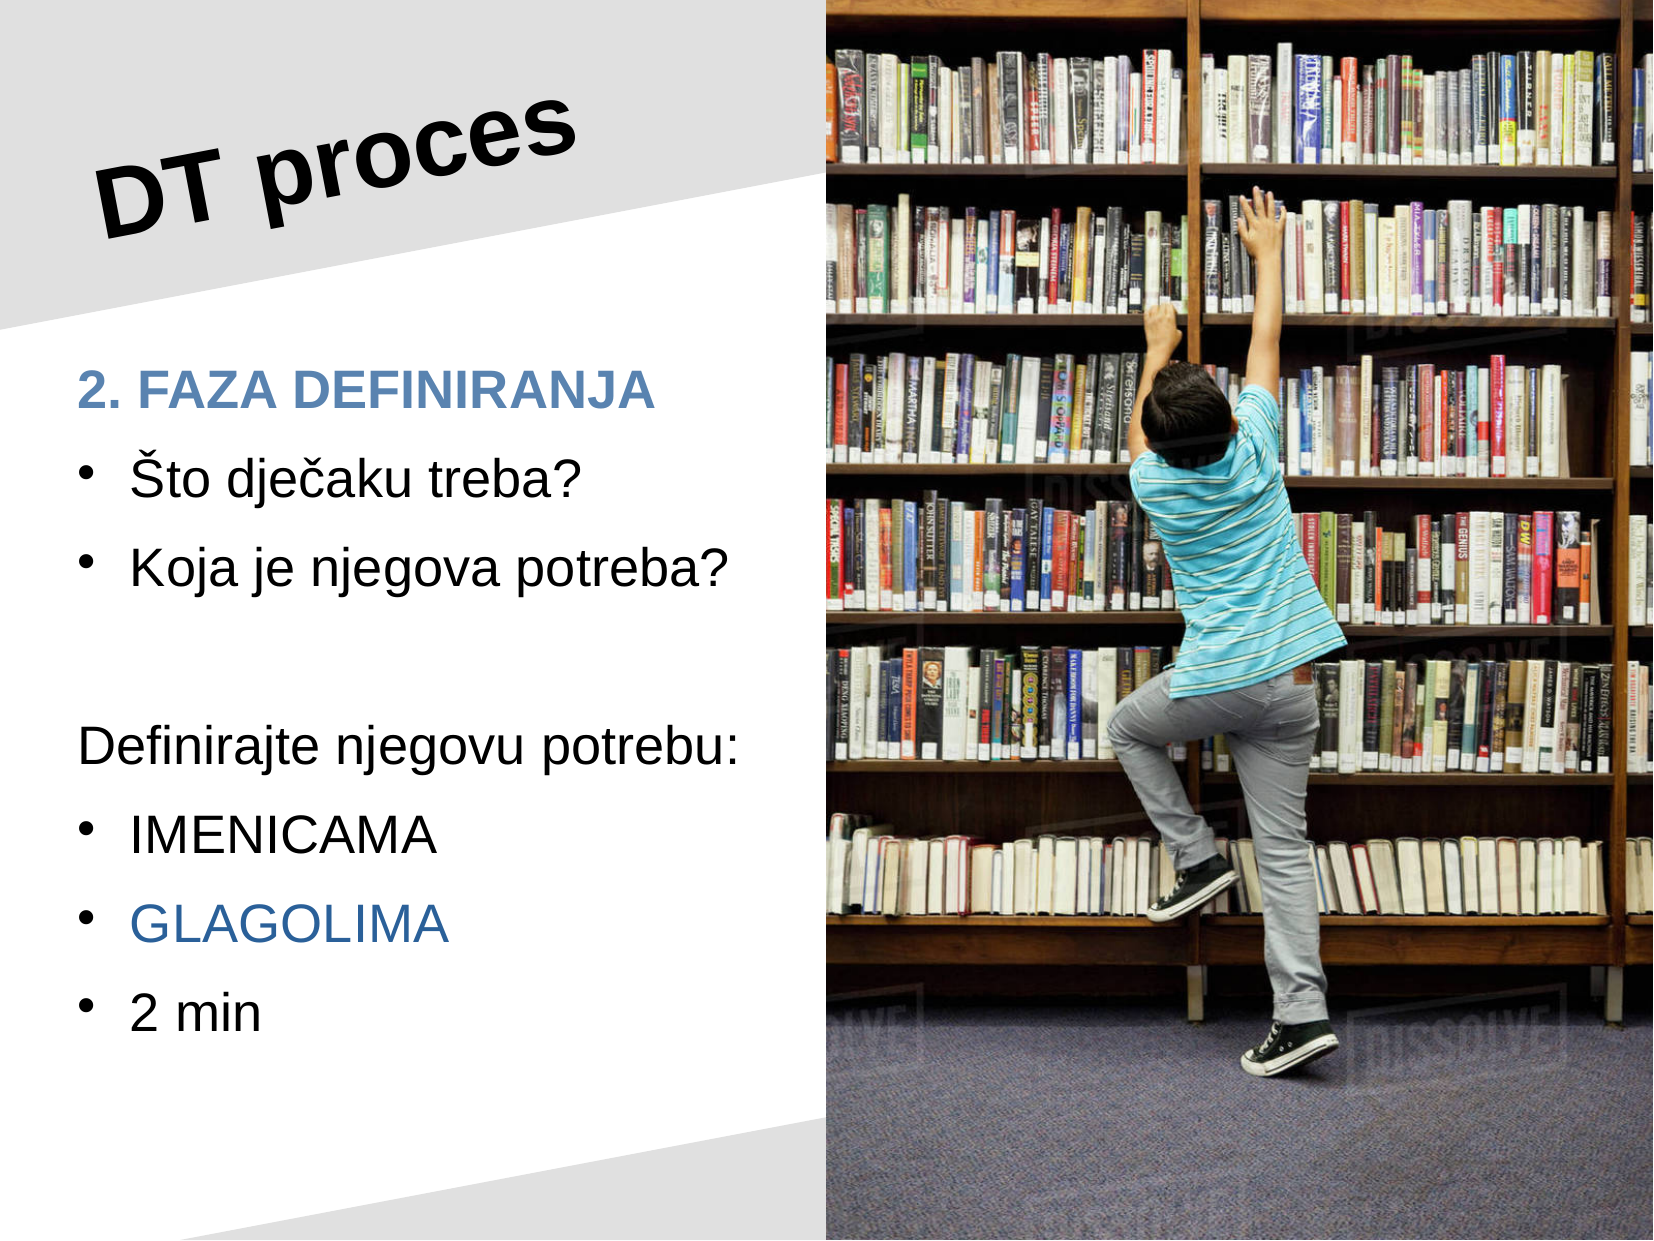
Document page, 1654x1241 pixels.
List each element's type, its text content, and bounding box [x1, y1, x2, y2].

text_box 2. FAZA DEFINIRANJA Što dječaku treba? Koja je njegova potreba? Definirajte njegovu potrebu: IMENICAMA GLAGOLIMA 2 min [59, 354, 820, 1051]
picture [825, 0, 1653, 1241]
text_box DT proces [83, 1, 822, 261]
